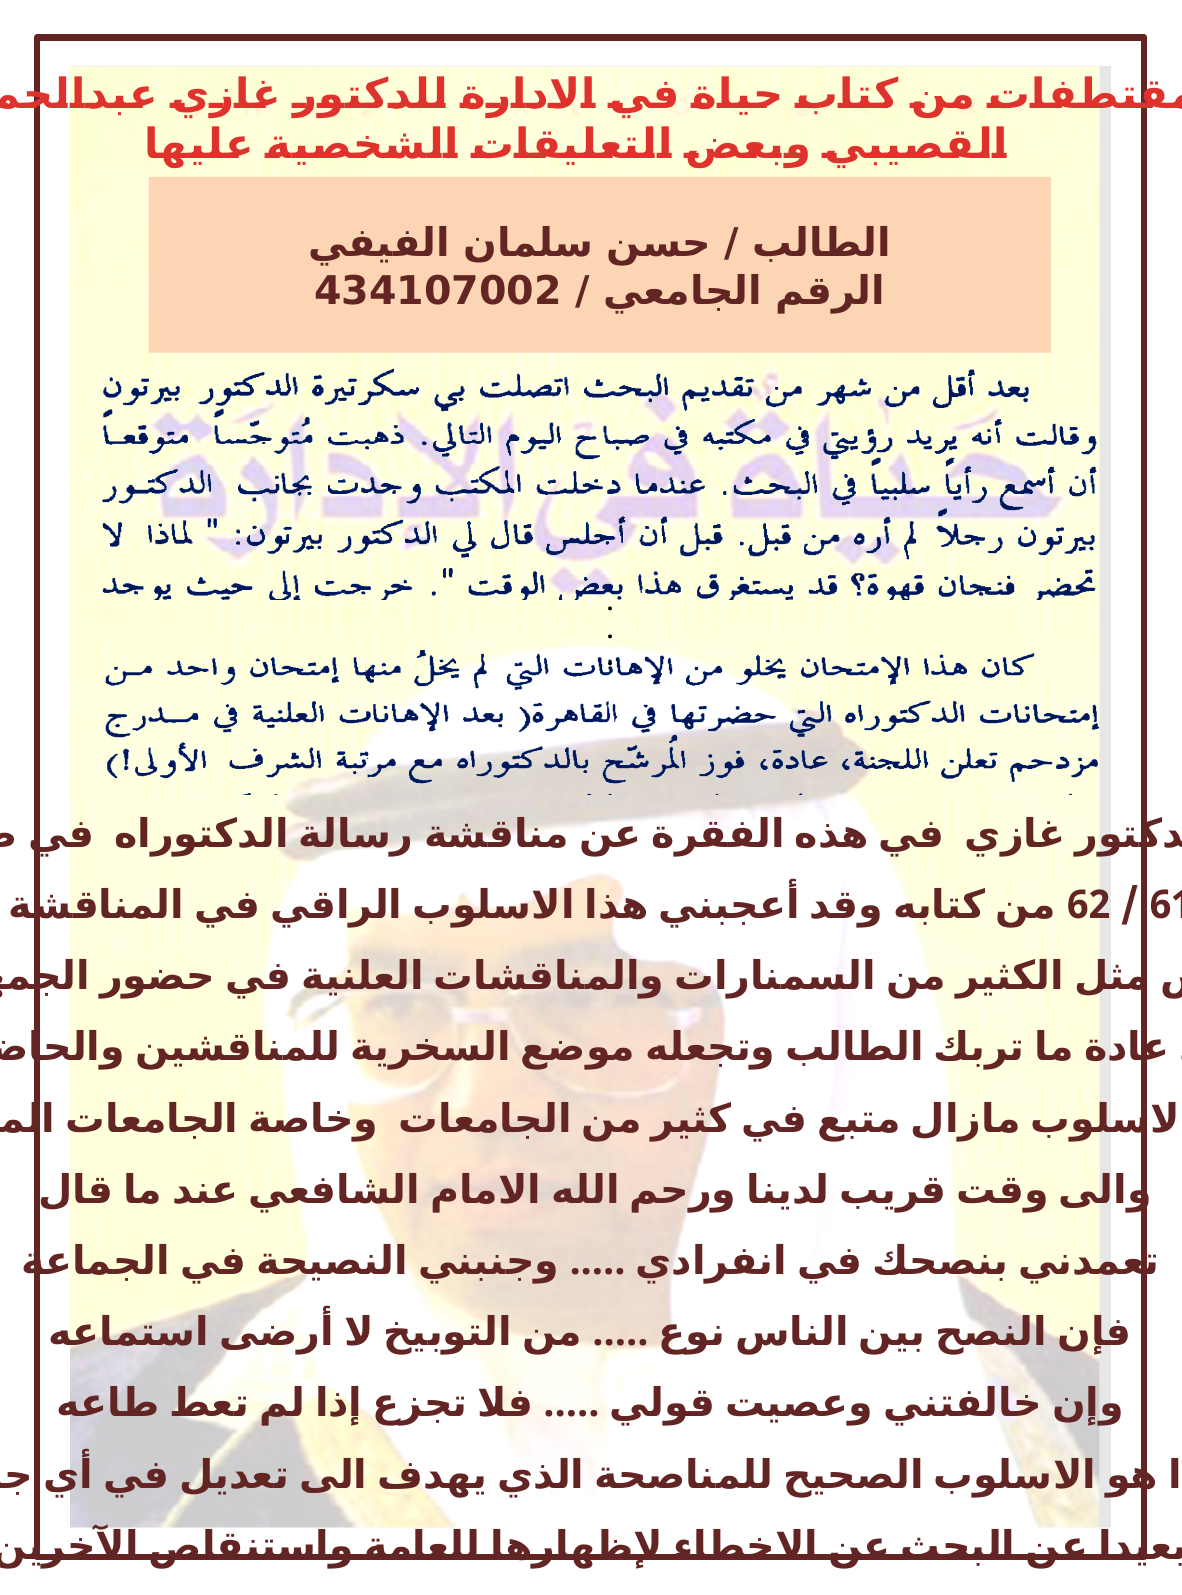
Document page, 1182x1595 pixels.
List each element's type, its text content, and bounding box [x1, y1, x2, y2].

text_box [1116, 1129, 1146, 1269]
text_box [1116, 987, 1146, 1127]
text_box [35, 915, 64, 984]
text_box [1115, 1487, 1146, 1555]
text_box [1116, 1271, 1146, 1483]
text_box [35, 175, 64, 847]
text_box مقتطفات من كتاب حياة في الادارة للدكتور غازي عبدالحمن القصيبي وبعض التعليقات الشخصية عليها [0, 59, 1182, 175]
text_box [1116, 175, 1146, 842]
text_box [35, 984, 64, 1055]
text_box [81, 650, 1111, 1584]
text_box [35, 841, 64, 913]
text_box [1116, 845, 1146, 984]
text_box [35, 1055, 64, 1269]
picture [69, 66, 1112, 1529]
text_box [35, 1270, 76, 1559]
text_box [35, 35, 1146, 59]
